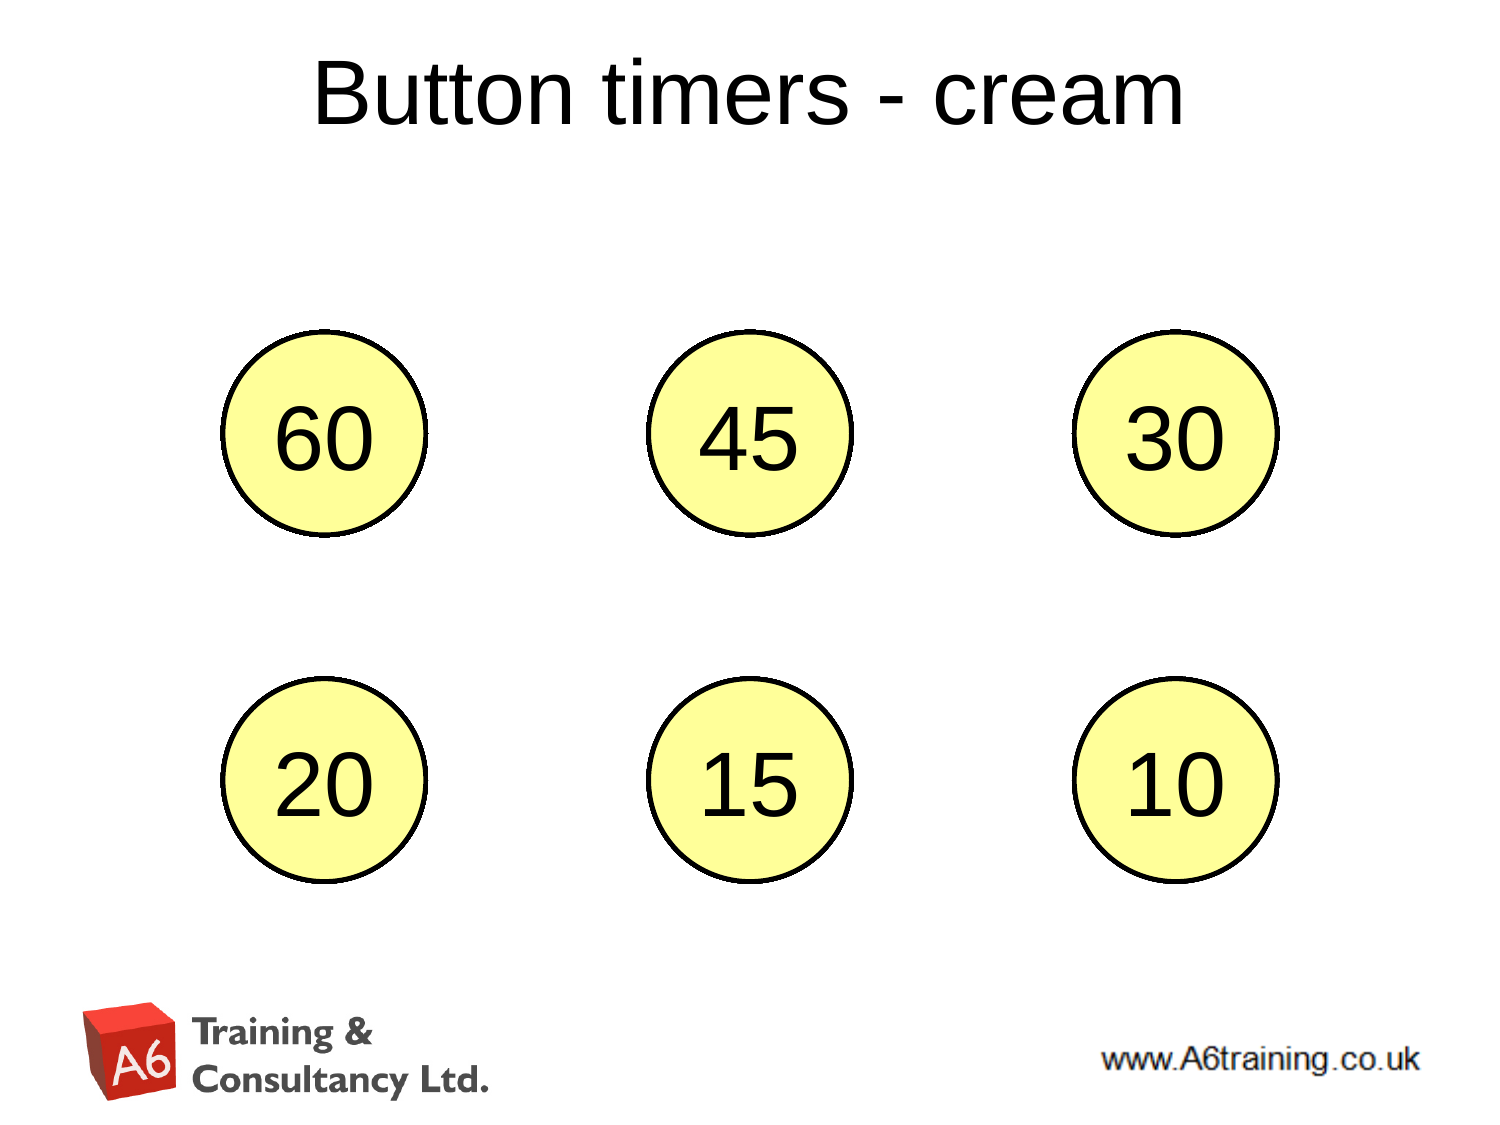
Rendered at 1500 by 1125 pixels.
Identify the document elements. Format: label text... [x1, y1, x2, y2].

picture [1080, 1023, 1436, 1104]
text_box 60 [223, 332, 426, 535]
text_box 30 [1074, 332, 1277, 535]
text_box 15 [648, 678, 852, 882]
title Button timers - cream [74, 44, 1426, 132]
picture [70, 978, 502, 1125]
text_box 45 [648, 332, 852, 535]
text_box 20 [223, 678, 426, 882]
text_box 10 [1074, 678, 1277, 882]
